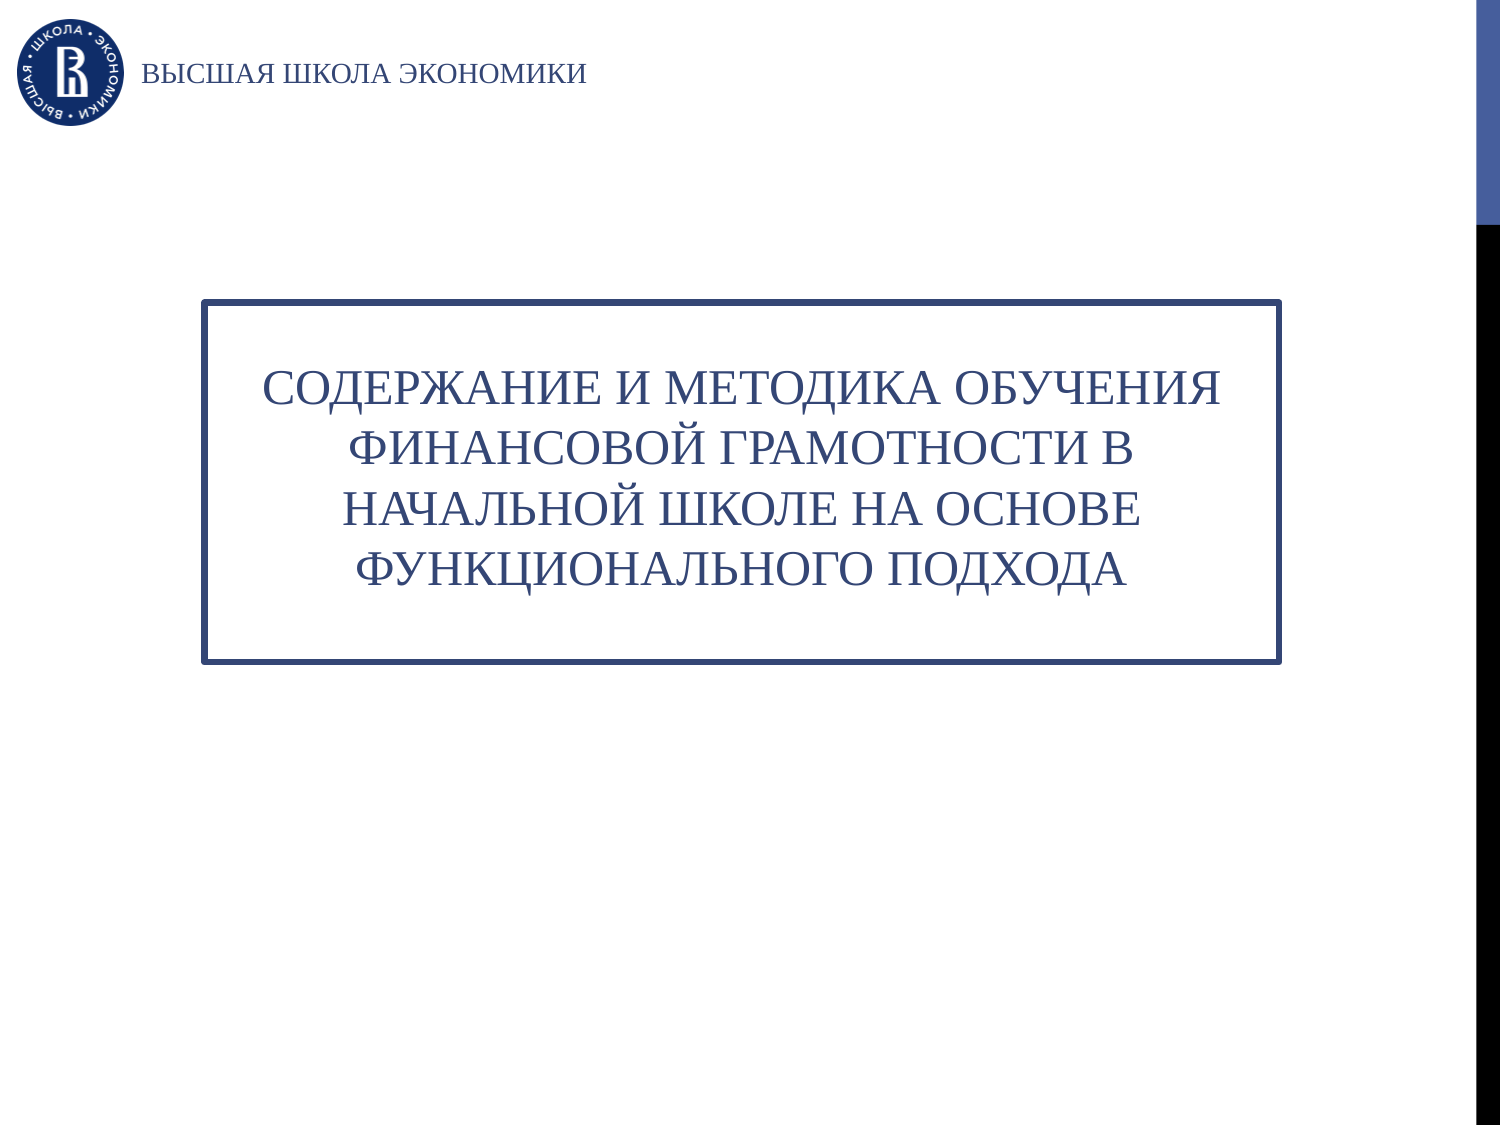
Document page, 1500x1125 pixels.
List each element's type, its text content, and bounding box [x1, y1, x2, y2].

text_box СОДЕРЖАНИЕ И МЕТОДИКА ОБУЧЕНИЯ ФИНАНСОВОЙ ГРАМОТНОСТИ В НАЧАЛЬНОЙ ШКОЛЕ НА ОСНОВЕ ФУНКЦИОНАЛЬНОГО ПОДХОДА [204, 302, 1280, 663]
text_box ВЫСШАЯ ШКОЛА ЭКОНОМИКИ [128, 47, 603, 98]
picture [17, 18, 124, 127]
